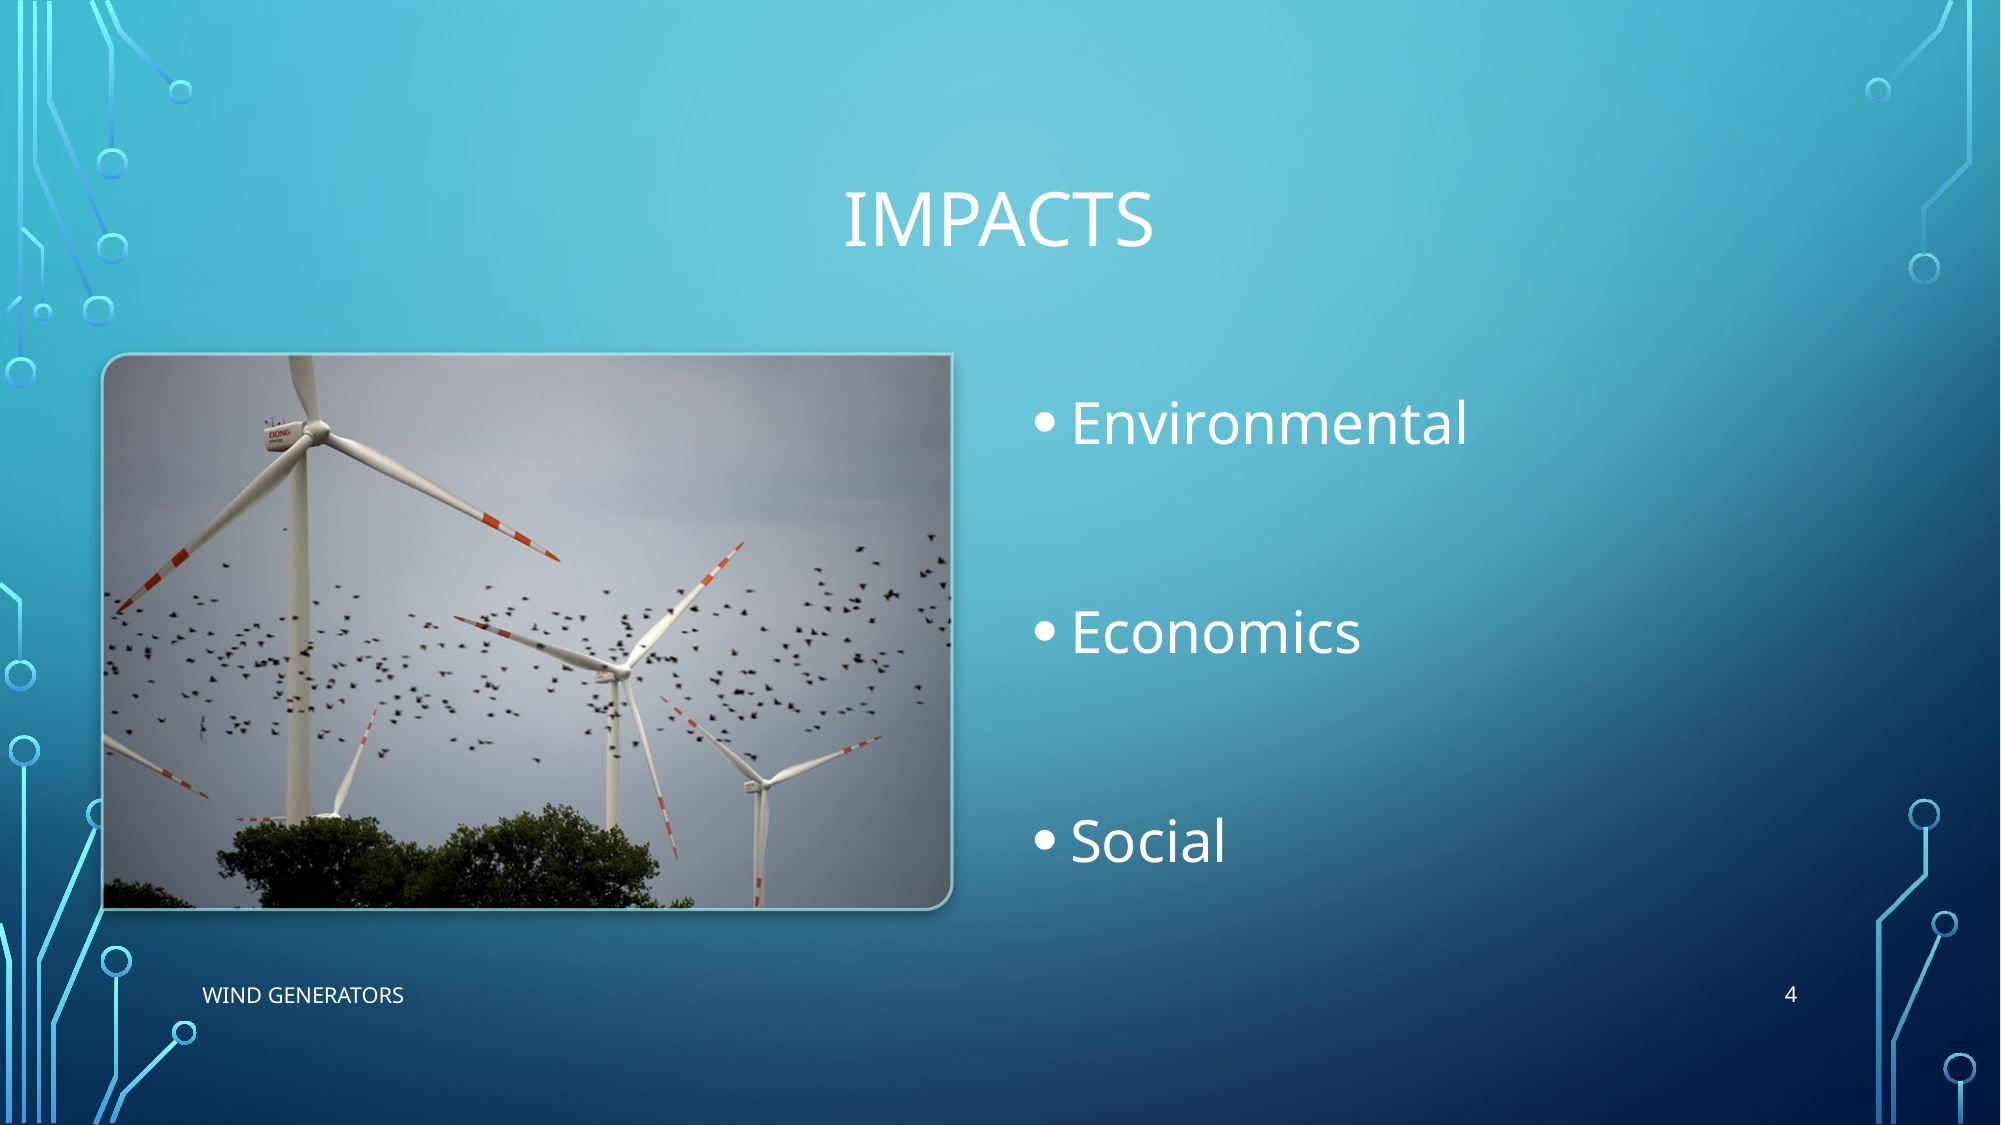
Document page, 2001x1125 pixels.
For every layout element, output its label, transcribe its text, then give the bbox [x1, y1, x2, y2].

title Impacts [187, 101, 1813, 344]
list Environmental Economics Social [1017, 332, 1813, 914]
slide_number 4 [1685, 965, 1813, 1025]
footer Wind Generators [187, 965, 1211, 1025]
picture [101, 353, 953, 910]
